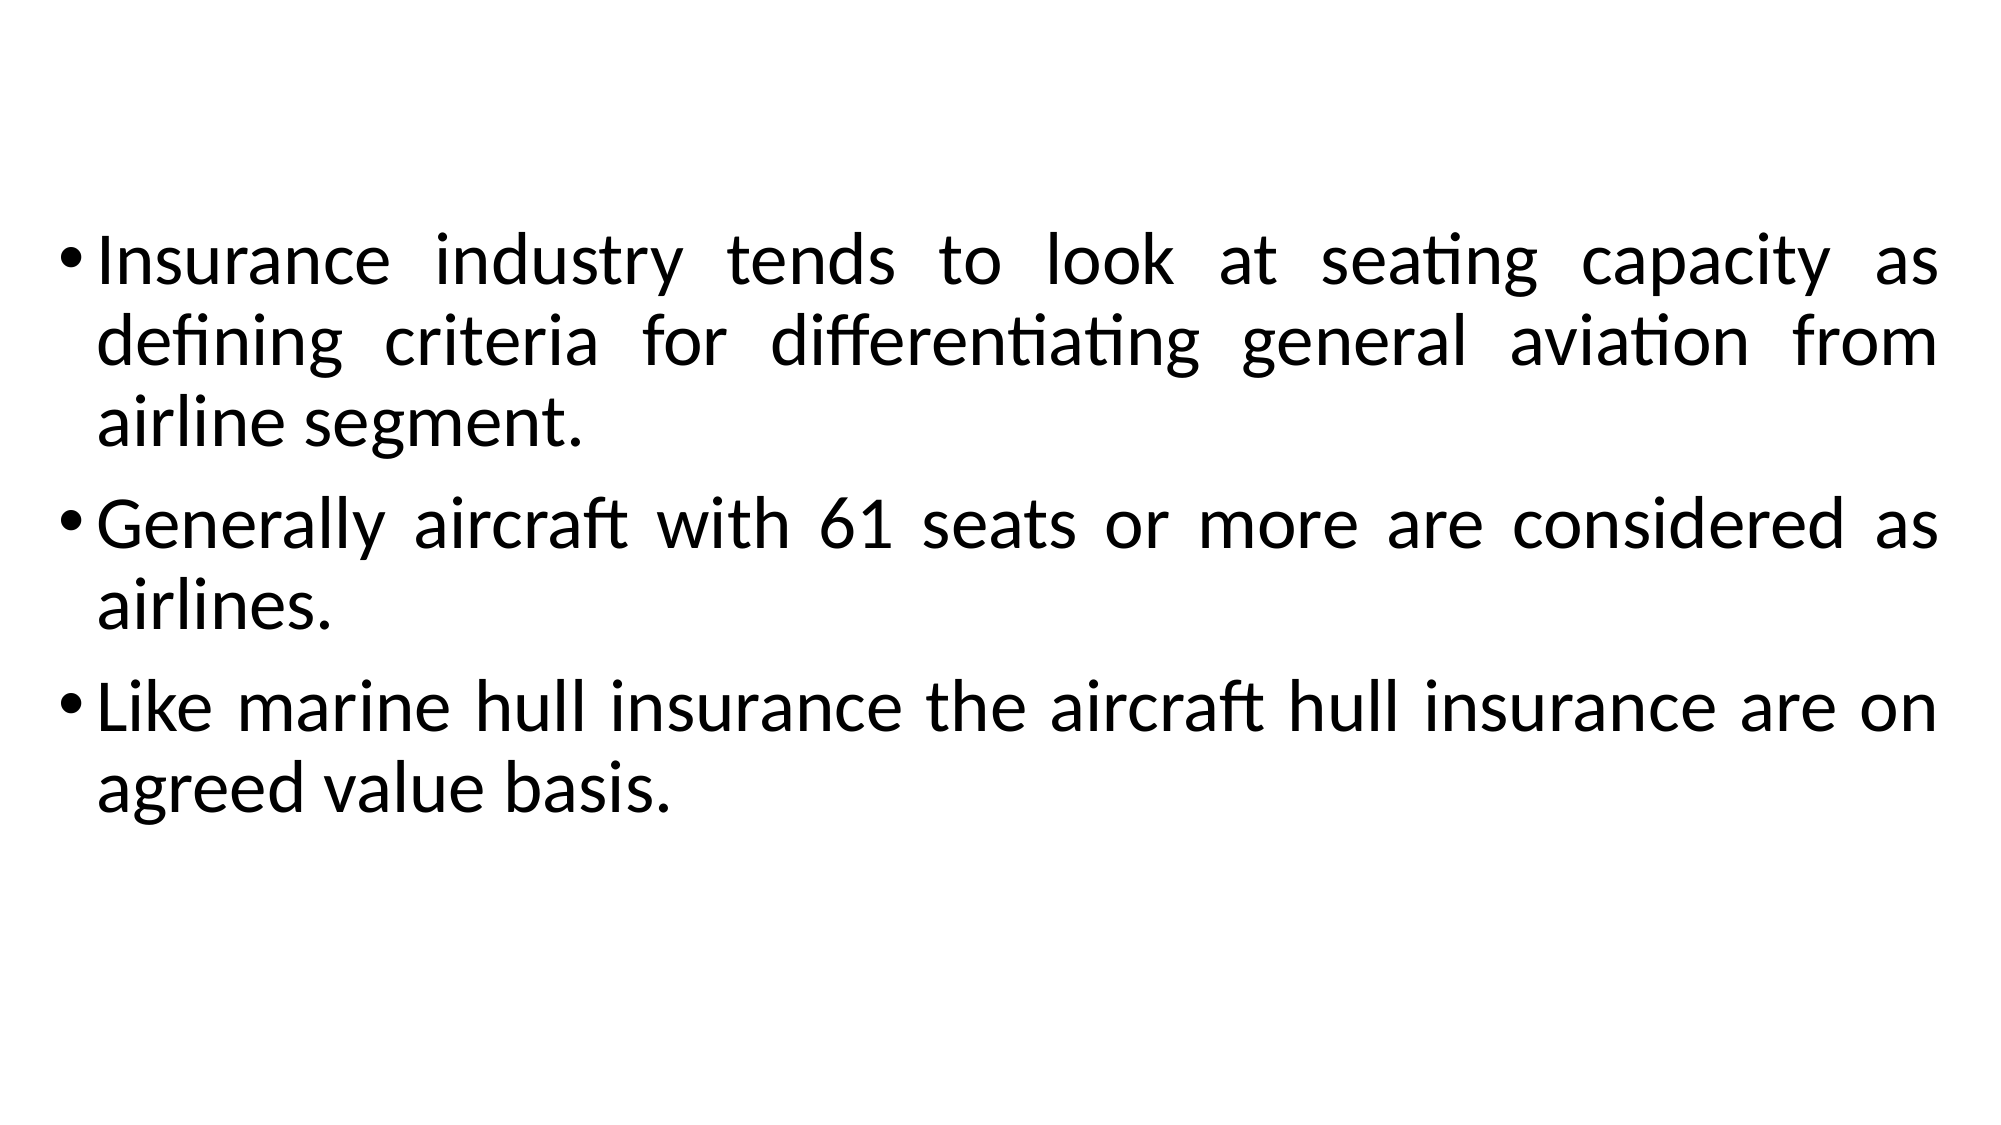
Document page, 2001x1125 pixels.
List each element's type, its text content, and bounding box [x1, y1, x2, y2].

list Insurance industry tends to look at seating capacity as defining criteria for differentiating general aviation from airline segment. Generally aircraft with 61 seats or more are considered as airlines. Like marine hull insurance the aircraft hull insurance are on agreed value basis. [43, 212, 1957, 1055]
